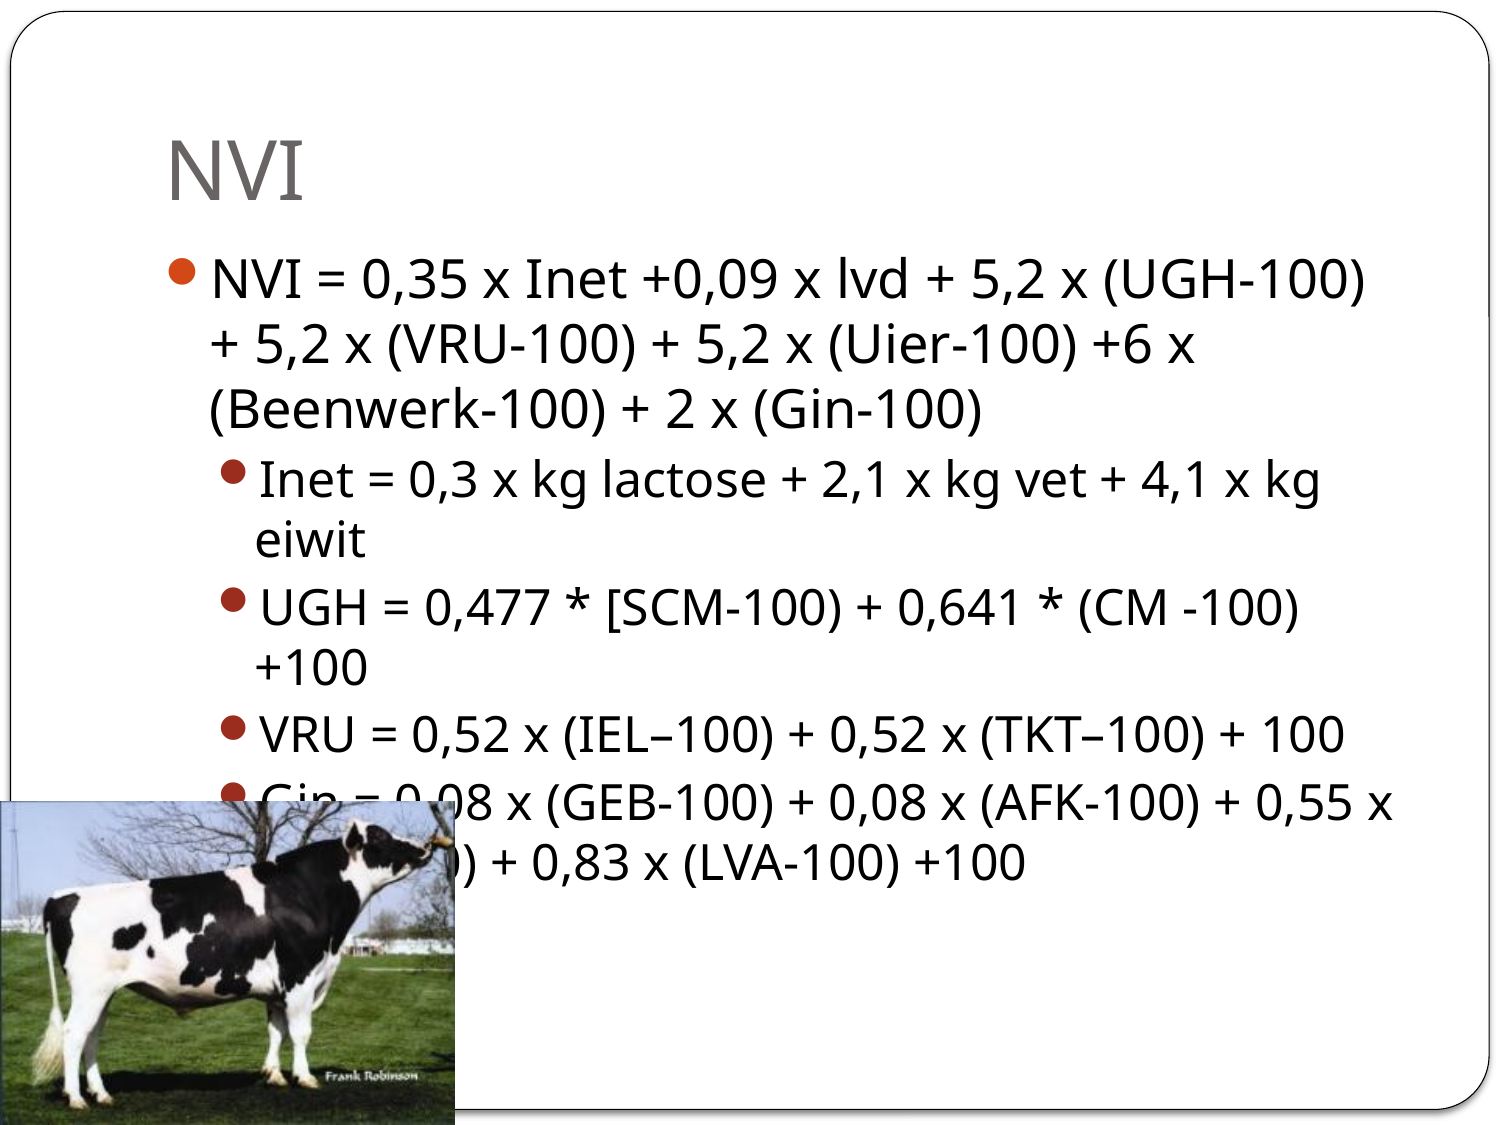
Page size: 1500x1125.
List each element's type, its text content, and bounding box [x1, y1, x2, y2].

picture [0, 801, 455, 1125]
title NVI [150, 45, 1425, 233]
list NVI = 0,35 x Inet +0,09 x lvd + 5,2 x (UGH-100) + 5,2 x (VRU-100) + 5,2 x (Uier-100) +6 x (Beenwerk-100) + 2 x (Gin-100) Inet = 0,3 x kg lactose + 2,1 x kg vet + 4,1 x kg eiwit UGH = 0,477 * [SCM-100) + 0,641 * (CM -100) +100 VRU = 0,52 x (IEL–100) + 0,52 x (TKT–100) + 100 Gin = 0,08 x (GEB-100) + 0,08 x (AFK-100) + 0,55 x (LVG-100) + 0,83 x (LVA-100) +100 [150, 237, 1425, 988]
